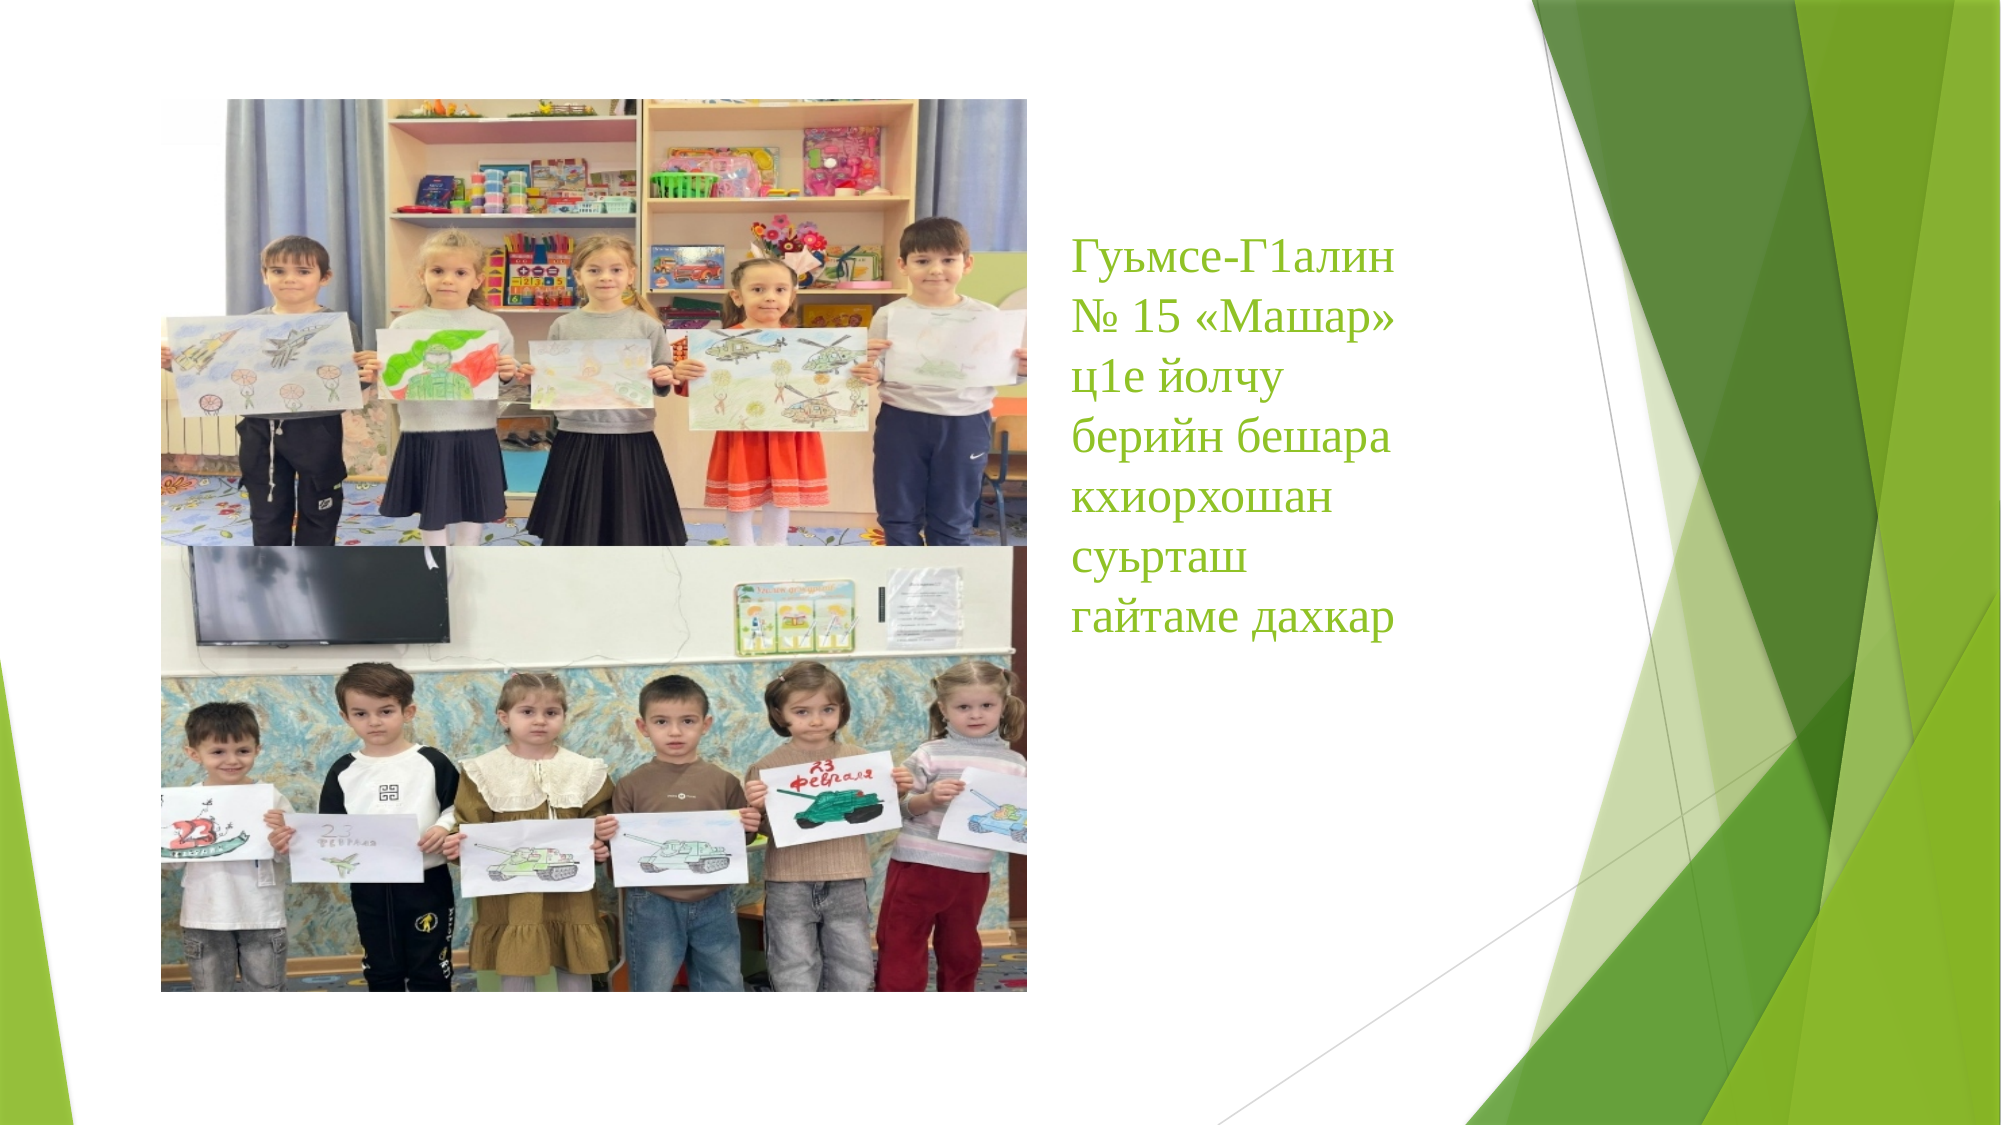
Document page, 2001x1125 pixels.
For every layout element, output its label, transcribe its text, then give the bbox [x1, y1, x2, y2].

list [160, 99, 1028, 992]
title Гуьмсе-Г1алин № 15 «Машар» ц1е йолчу берийн бешара кхиорхошан суьрташ гайтаме дахкар [1056, 215, 1431, 876]
